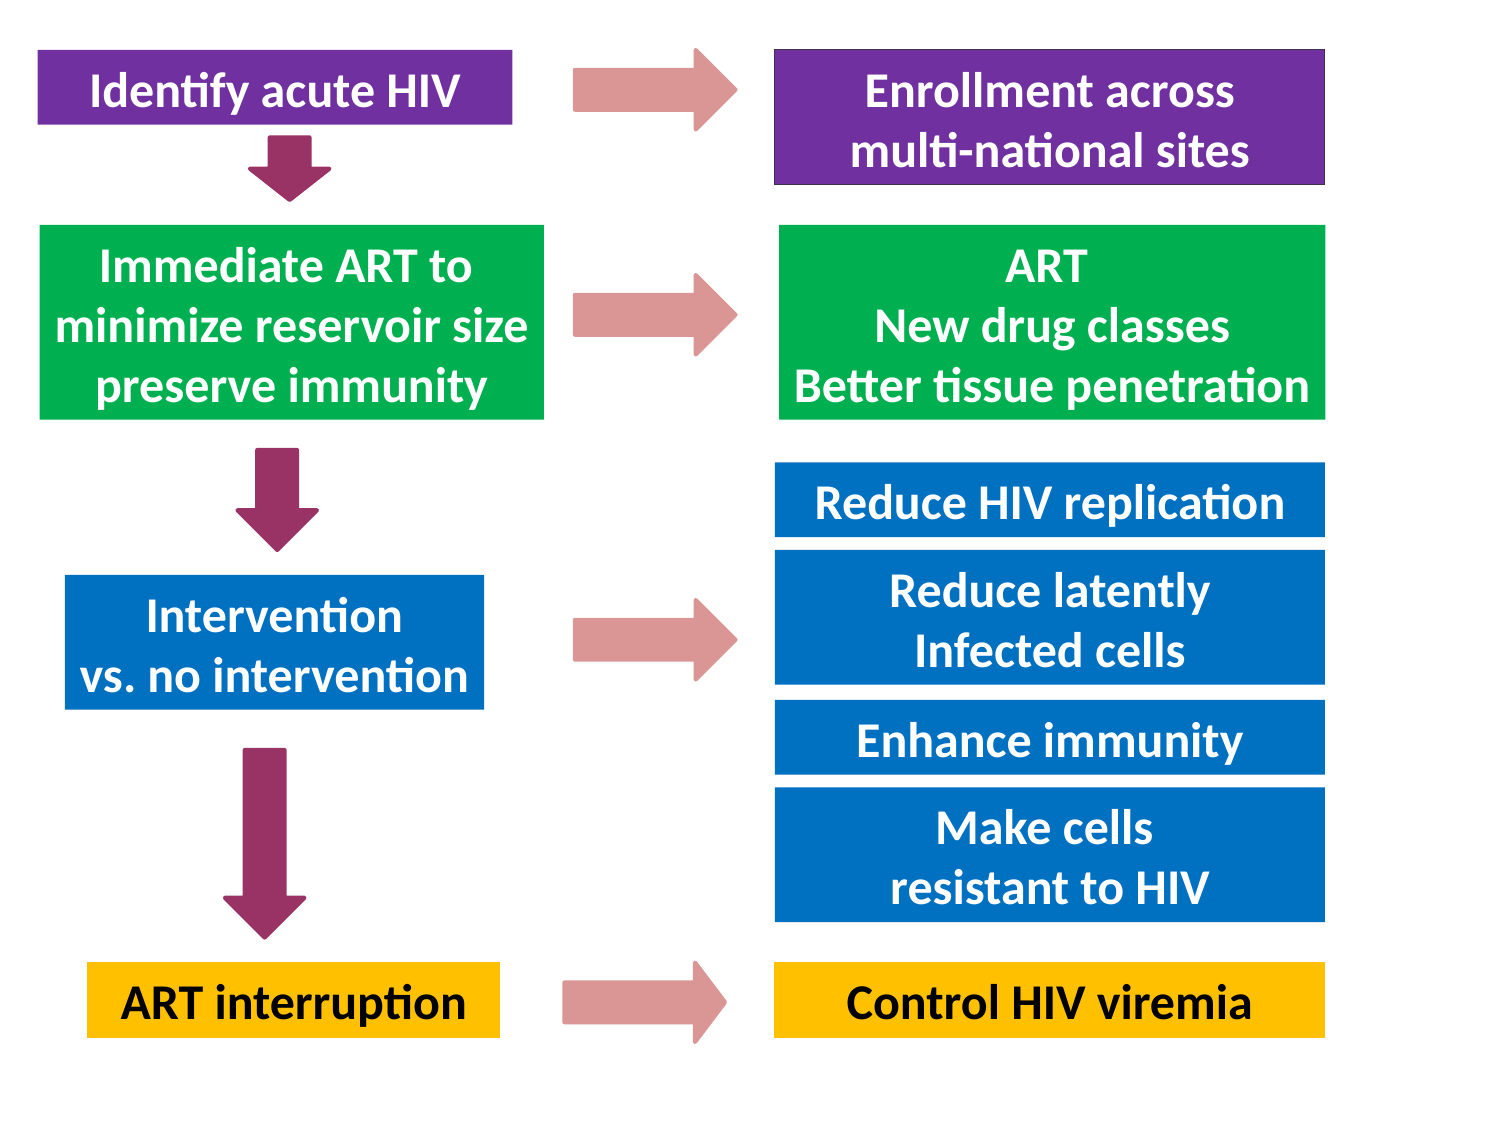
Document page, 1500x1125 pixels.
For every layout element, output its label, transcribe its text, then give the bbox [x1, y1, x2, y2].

text_box Enhance immunity [774, 699, 1325, 775]
text_box Identify acute HIV [37, 49, 513, 125]
text_box Control HIV viremia [774, 962, 1325, 1038]
text_box Enrollment across multi-national sites [774, 49, 1325, 185]
text_box Reduce HIV replication [774, 462, 1325, 538]
text_box Reduce latently Infected cells [774, 549, 1325, 685]
text_box [572, 273, 738, 357]
text_box Intervention vs. no intervention [64, 574, 485, 710]
text_box ART New drug classes Better tissue penetration [779, 224, 1326, 420]
text_box Immediate ART to minimize reservoir size preserve immunity [39, 224, 544, 420]
text_box [235, 447, 319, 553]
text_box [223, 747, 307, 940]
text_box ART interruption [87, 962, 500, 1038]
text_box [562, 960, 727, 1045]
text_box [247, 135, 332, 202]
text_box [572, 598, 738, 682]
text_box Make cells resistant to HIV [774, 787, 1325, 923]
text_box [572, 48, 738, 132]
